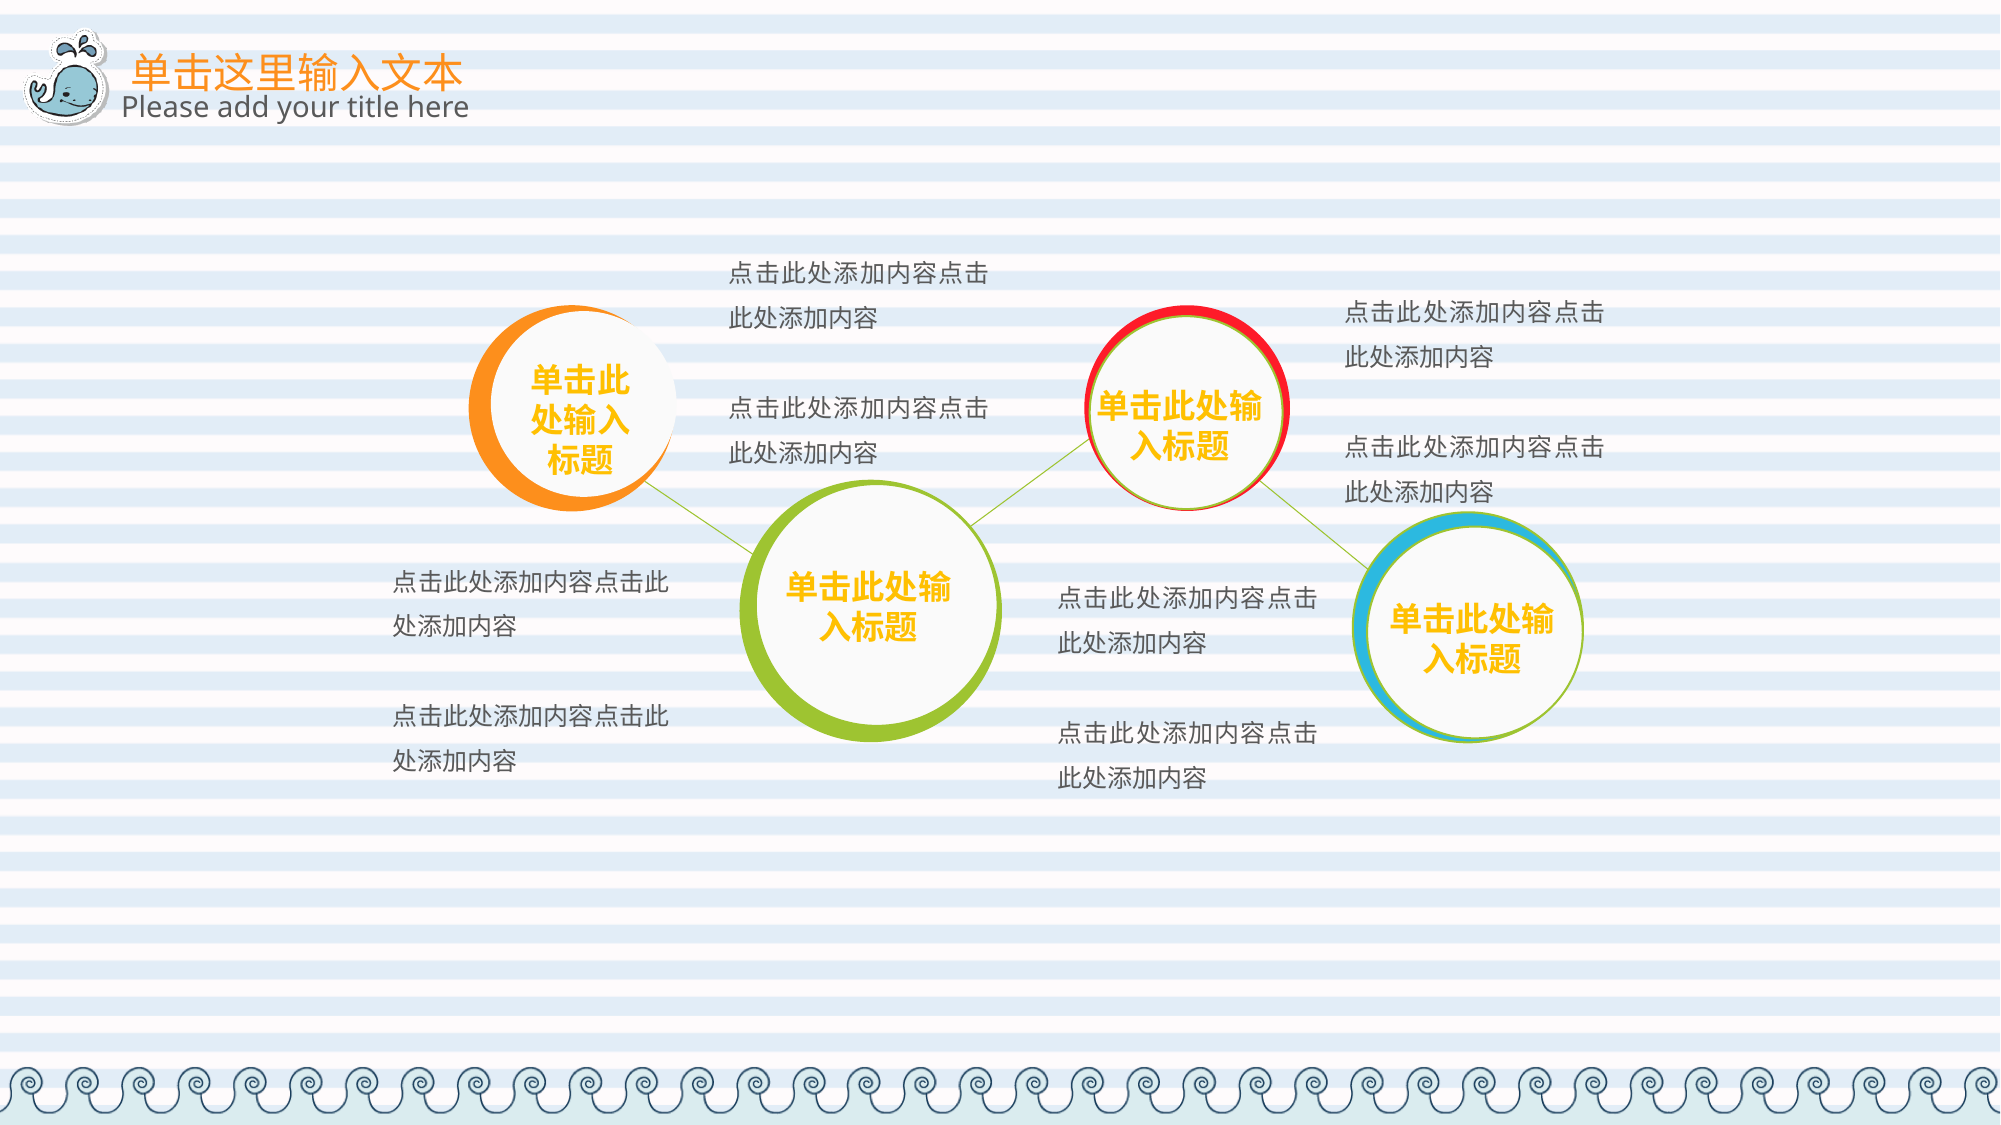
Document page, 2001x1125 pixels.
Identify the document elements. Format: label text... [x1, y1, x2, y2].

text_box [1084, 305, 1290, 511]
picture [0, 0, 2001, 1125]
text_box 点击此处添加内容点击此处添加内容 点击此处添加内容点击此处添加内容 [717, 237, 1002, 474]
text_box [1352, 512, 1583, 743]
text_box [468, 305, 677, 512]
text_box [739, 479, 1002, 743]
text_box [1259, 480, 1374, 574]
text_box 点击此处添加内容点击此处添加内容 点击此处添加内容点击此处添加内容 [381, 545, 682, 782]
text_box 点击此处添加内容点击此处添加内容 点击此处添加内容点击此处添加内容 [1045, 562, 1330, 799]
text_box 点击此处添加内容点击此处添加内容 点击此处添加内容点击此处添加内容 [1332, 275, 1617, 512]
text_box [959, 434, 1096, 535]
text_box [644, 481, 739, 564]
